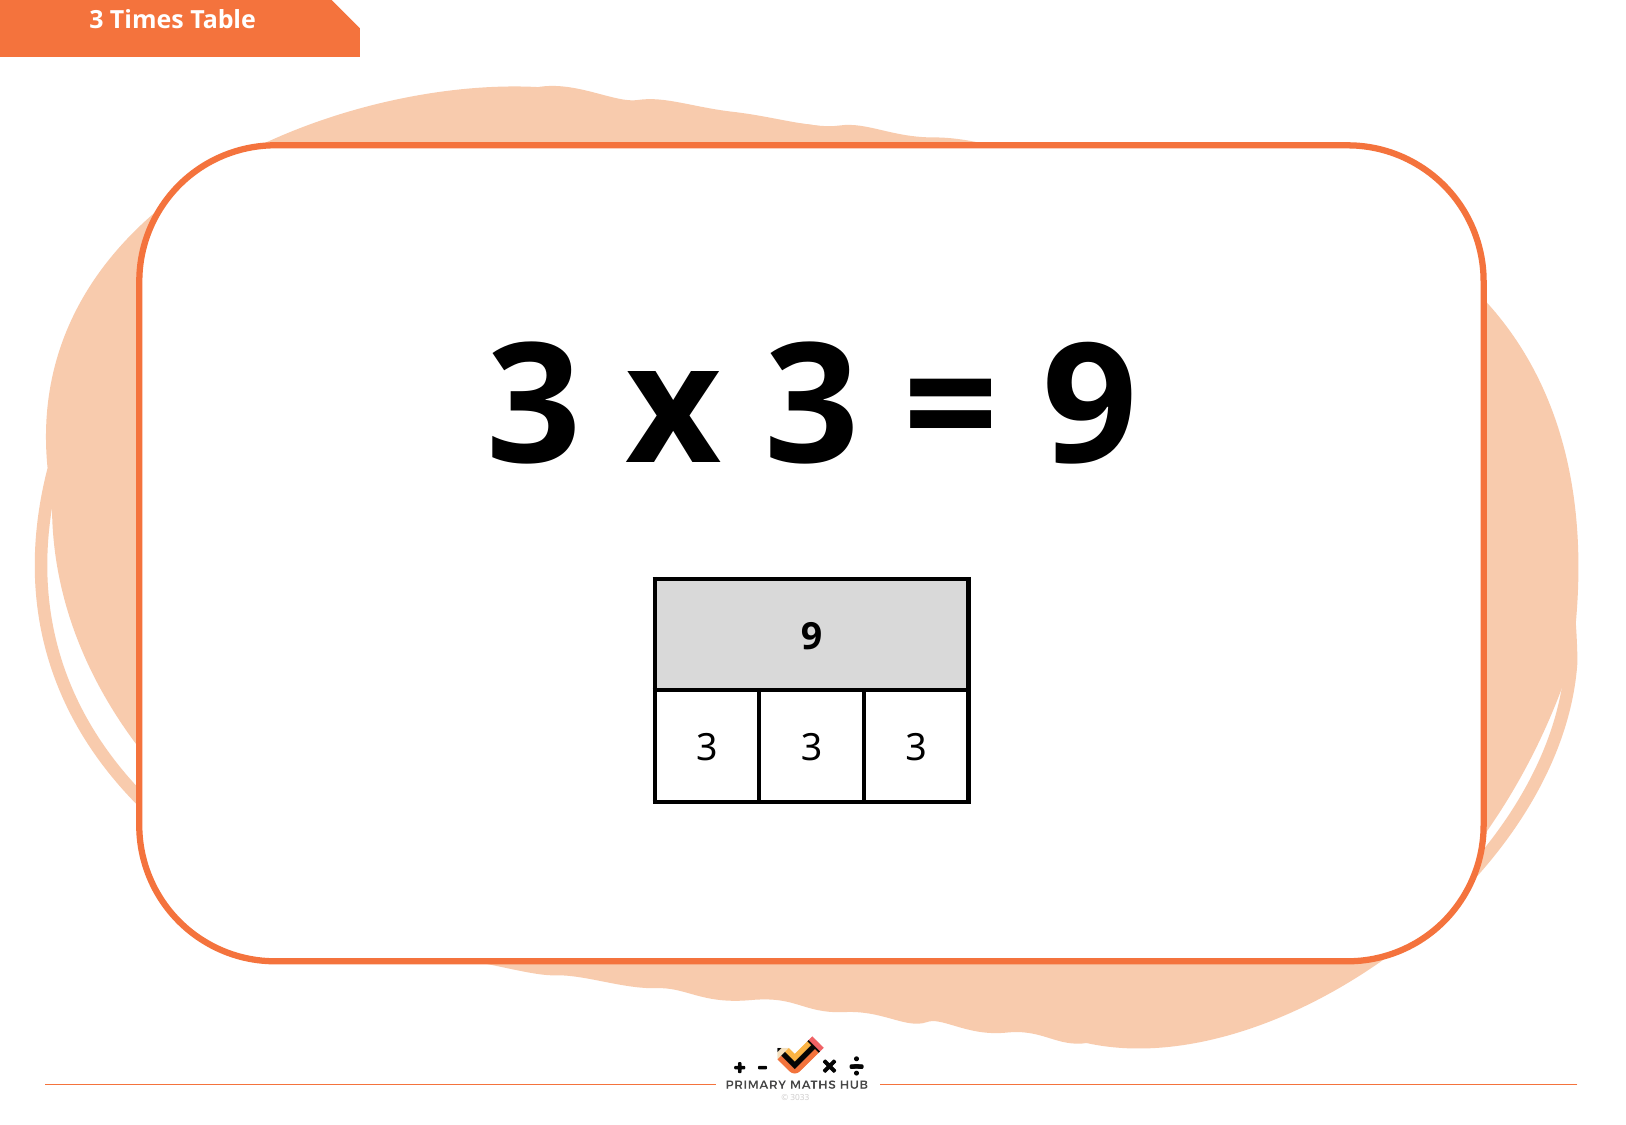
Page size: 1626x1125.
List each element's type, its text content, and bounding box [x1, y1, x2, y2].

text_box 3 Times Table [0, 0, 361, 58]
text_box © 3033 [720, 1084, 870, 1110]
table_cell 3 [866, 692, 966, 800]
text_box [39, 214, 155, 799]
picture [722, 1034, 872, 1094]
text_box 3 x 3 = 9 [140, 288, 1485, 503]
table_cell 3 [657, 692, 757, 800]
text_box [273, 91, 956, 144]
table_header 9 [657, 581, 966, 688]
table_cell 3 [761, 692, 862, 800]
text_box [1479, 300, 1579, 867]
text_box [496, 960, 1374, 1044]
text_box [138, 144, 1485, 963]
